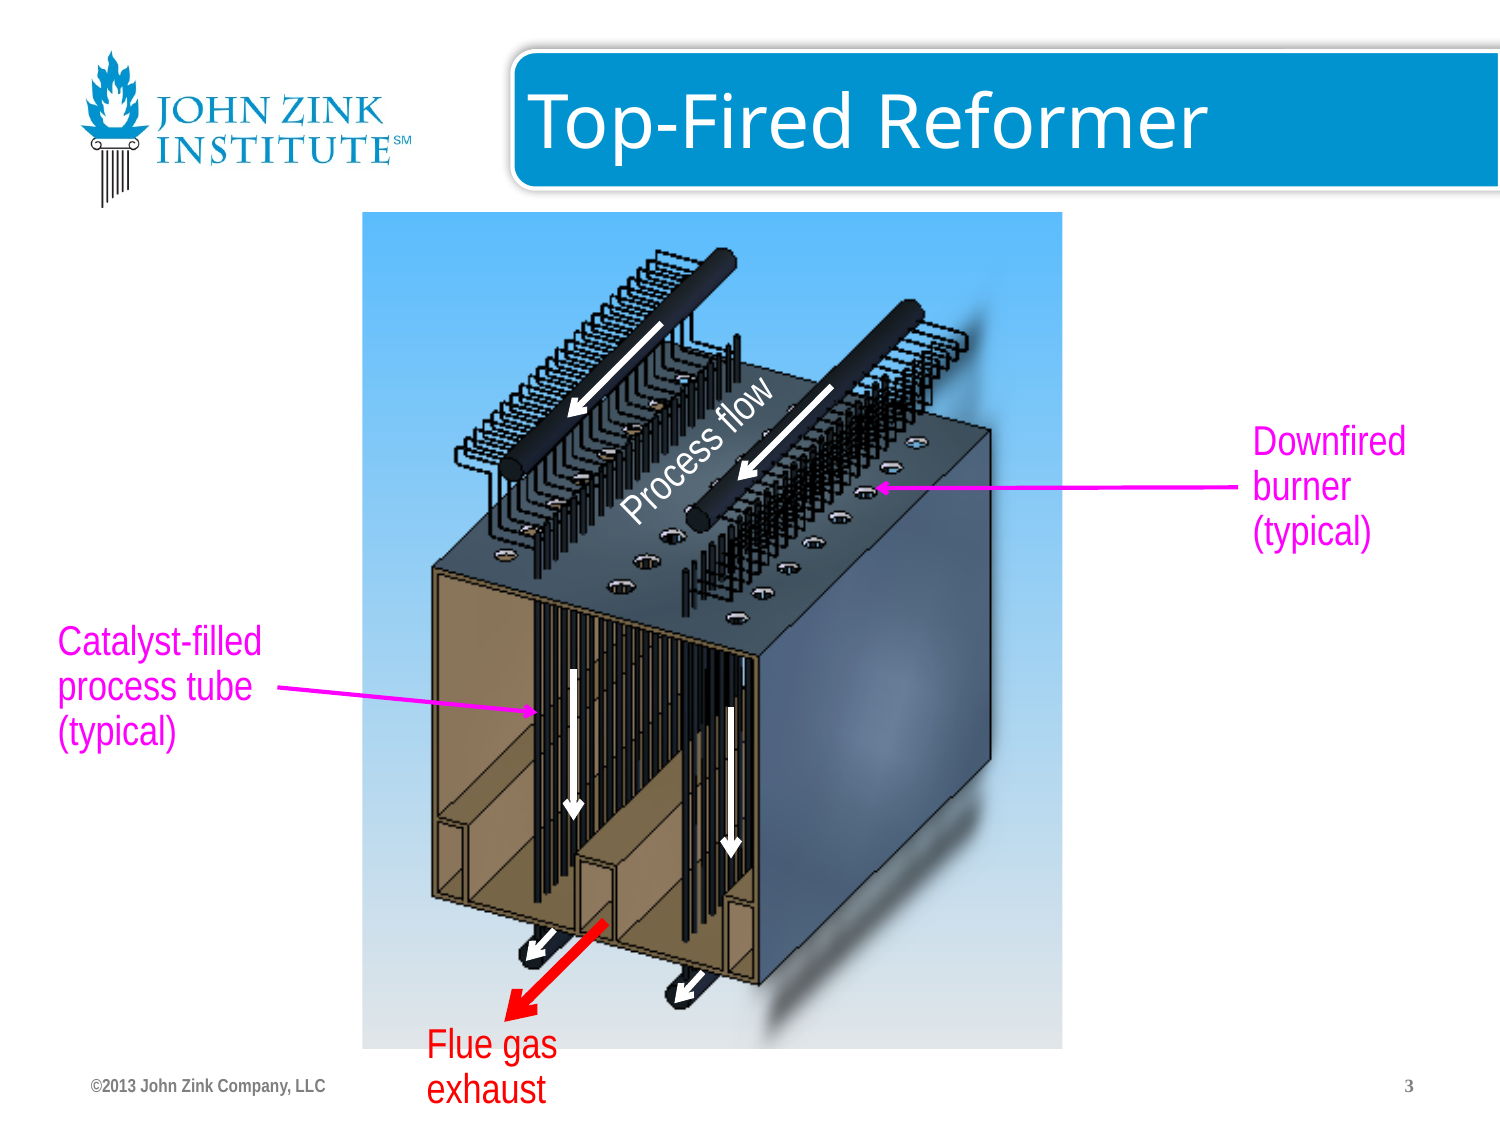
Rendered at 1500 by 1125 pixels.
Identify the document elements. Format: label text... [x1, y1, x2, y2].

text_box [737, 385, 833, 481]
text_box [674, 971, 704, 1004]
text_box Catalyst-filled process tube (typical) [42, 612, 278, 763]
text_box Downfired burner (typical) [1237, 412, 1422, 563]
picture [362, 212, 1063, 1049]
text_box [503, 921, 606, 1023]
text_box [282, 687, 538, 713]
text_box Flue gas exhaust [411, 1058, 573, 1120]
title Top-Fired Reformer [512, 50, 1500, 188]
picture [80, 50, 411, 208]
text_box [567, 322, 662, 418]
